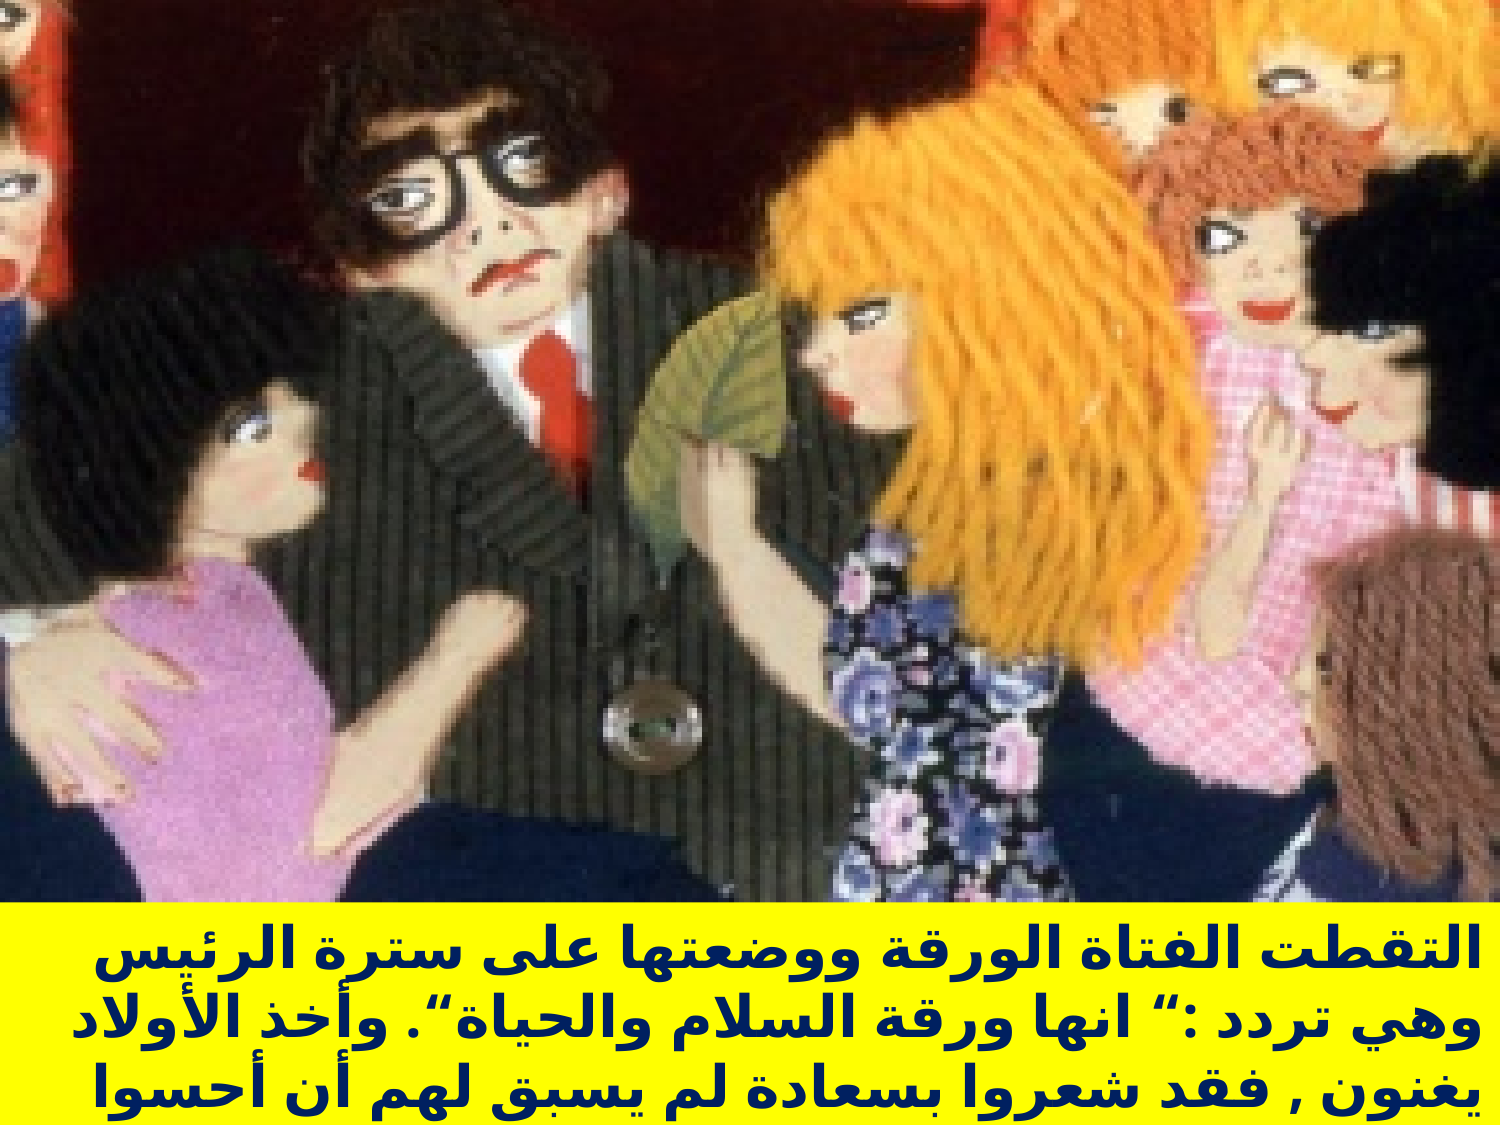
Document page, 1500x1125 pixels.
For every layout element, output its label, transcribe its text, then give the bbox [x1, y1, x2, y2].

picture [0, 0, 1500, 903]
text_box التقطت الفتاة الورقة ووضعتها على سترة الرئيس وهي تردد :“ انها ورقة السلام والحياة“. وأخذ الأولاد يغنون , فقد شعروا بسعادة لم يسبق لهم أن أحسوا بمثلها في حياتهم. [0, 909, 1500, 1125]
